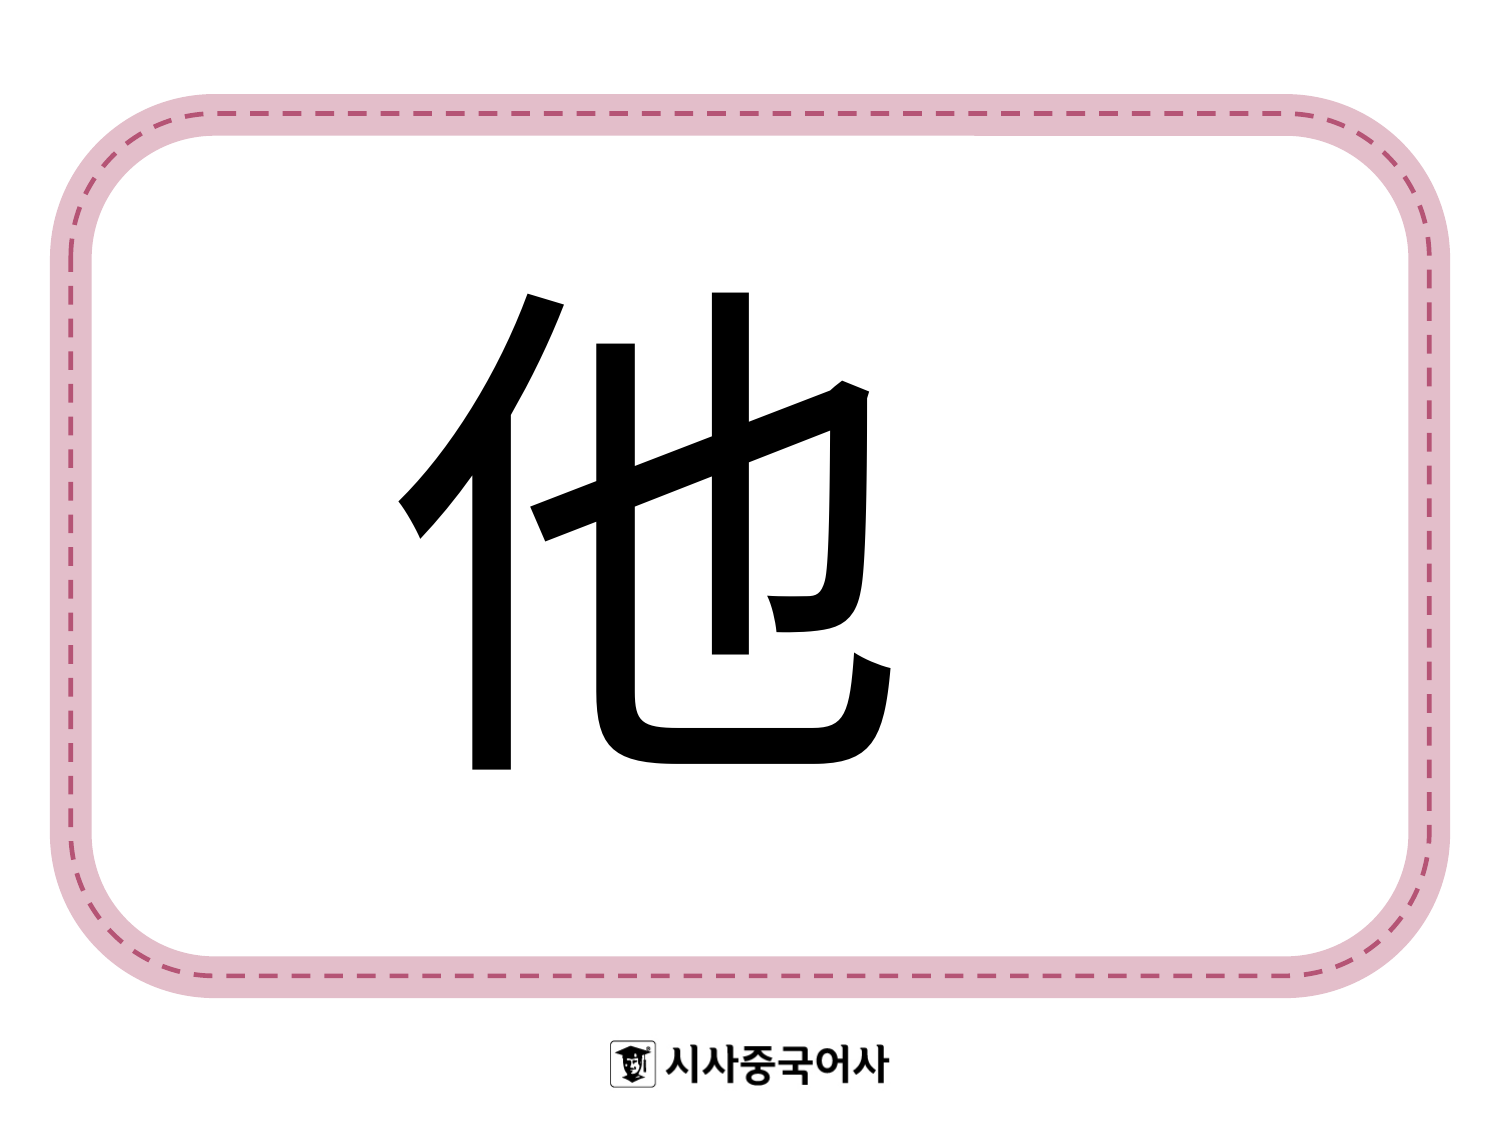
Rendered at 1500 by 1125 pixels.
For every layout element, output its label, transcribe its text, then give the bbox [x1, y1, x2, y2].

text_box 他 [145, 189, 1354, 853]
picture [602, 1034, 898, 1094]
